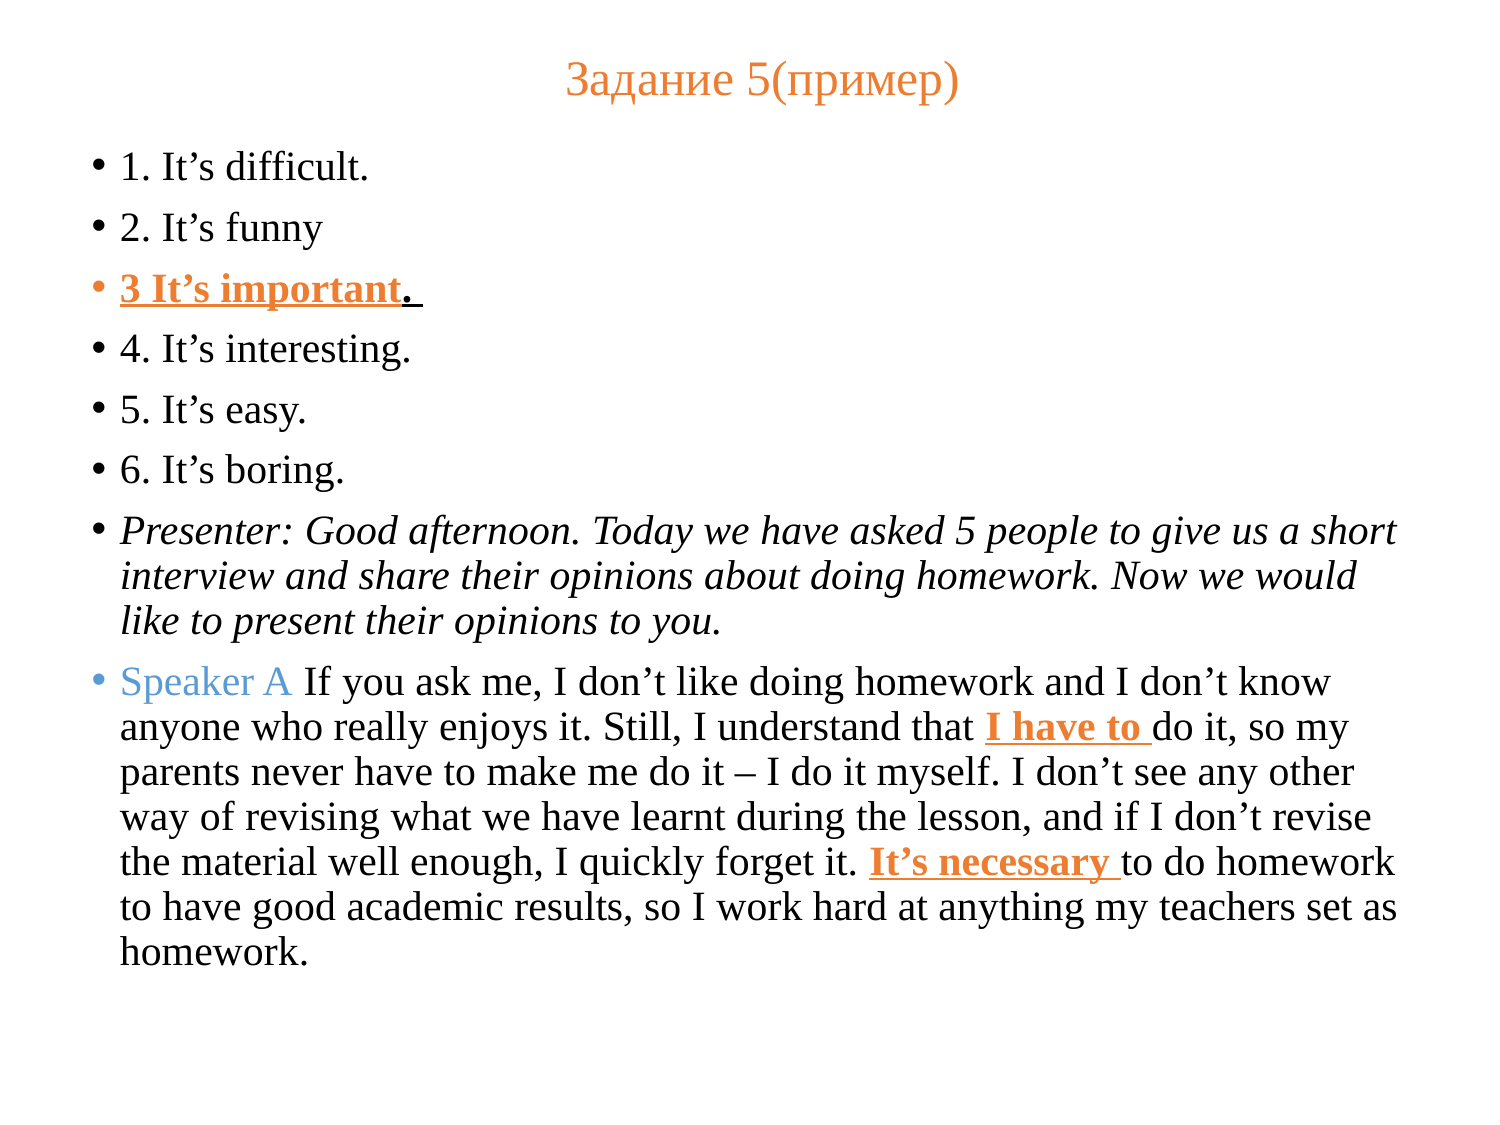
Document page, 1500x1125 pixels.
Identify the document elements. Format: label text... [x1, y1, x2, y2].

title Задание 5(пример) [100, 45, 1425, 114]
list 1. It’s difficult. 2. It’s funny 3 It’s important. 4. It’s interesting. 5. It’s easy. 6. It’s boring. Presenter: Good afternoon. Today we have asked 5 people to give us a short interview and share their opinions about doing homework. Now we would like to present their opinions to you. Speaker A If you ask me, I don’t like doing homework and I don’t know anyone who really enjoys it. Still, I understand that I have to do it, so my parents never have to make me do it – I do it myself. I don’t see any other way of revising what we have learnt during the lesson, and if I don’t revise the material well enough, I quickly forget it. It’s necessary to do homework to have good academic results, so I work hard at anything my teachers set as homework. [76, 137, 1425, 986]
